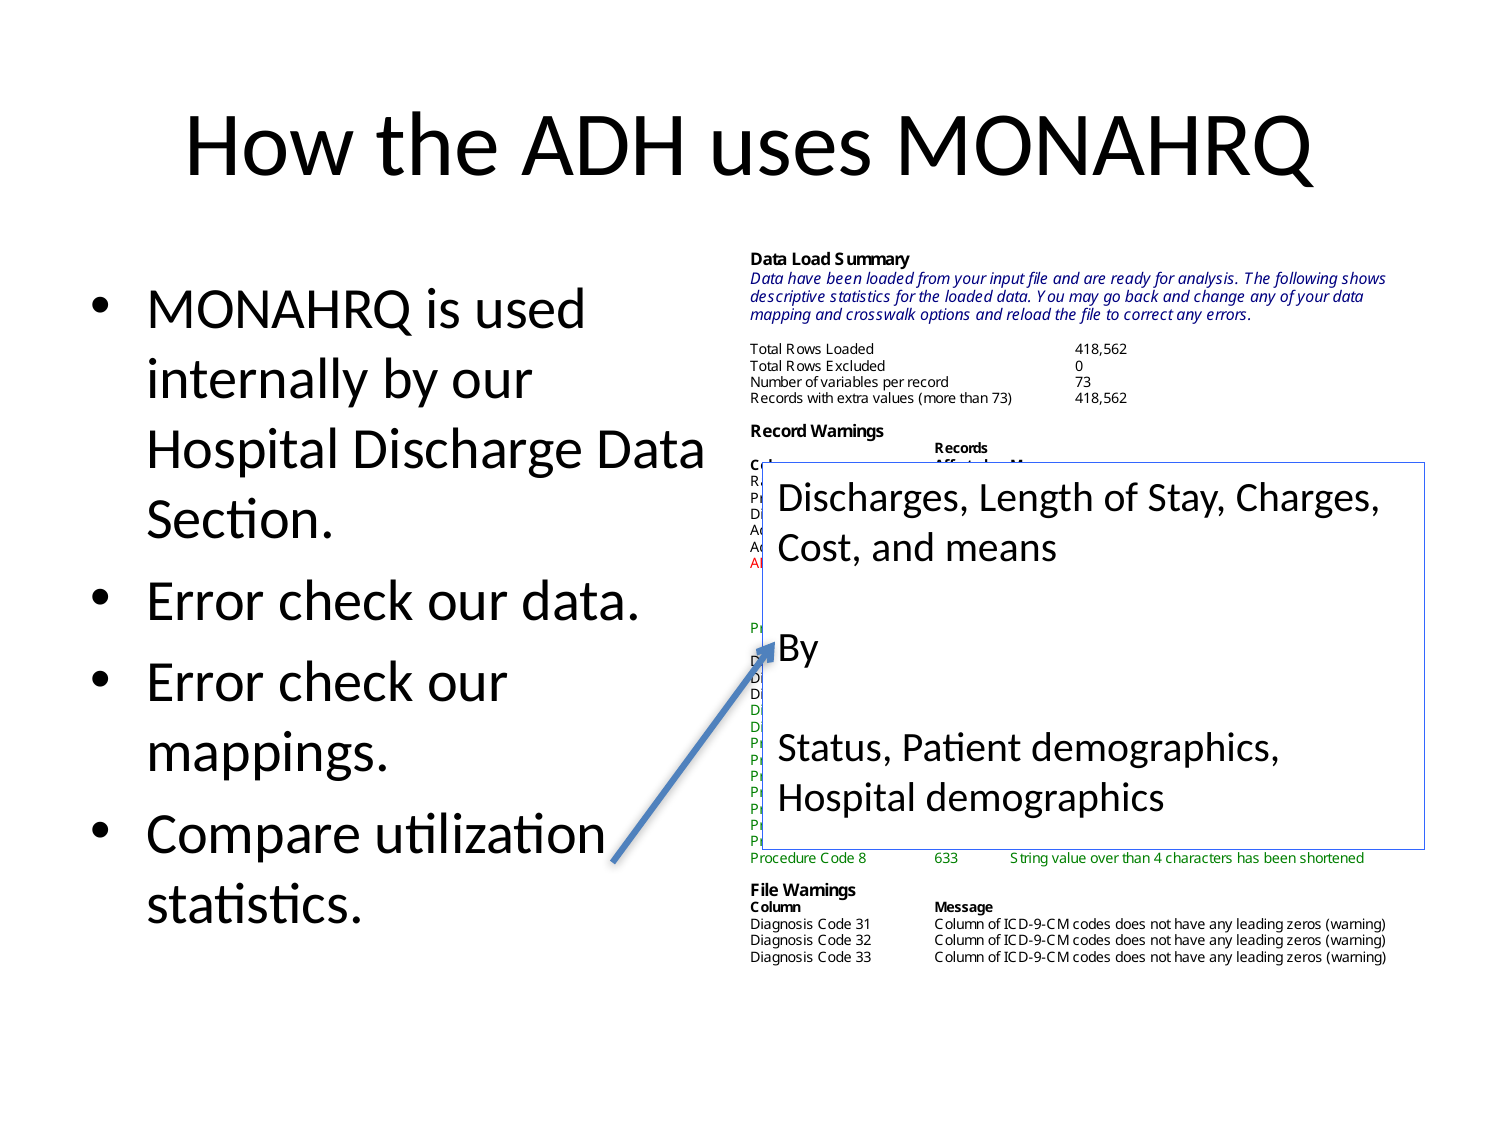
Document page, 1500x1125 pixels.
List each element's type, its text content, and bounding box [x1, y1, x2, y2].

title How the ADH uses MONAHRQ [75, 45, 1425, 233]
list MONAHRQ is used internally by our Hospital Discharge Data Section. Error check our data. Error check our mappings. Compare utilization statistics. [75, 262, 738, 1005]
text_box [749, 249, 1426, 973]
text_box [583, 670, 805, 834]
